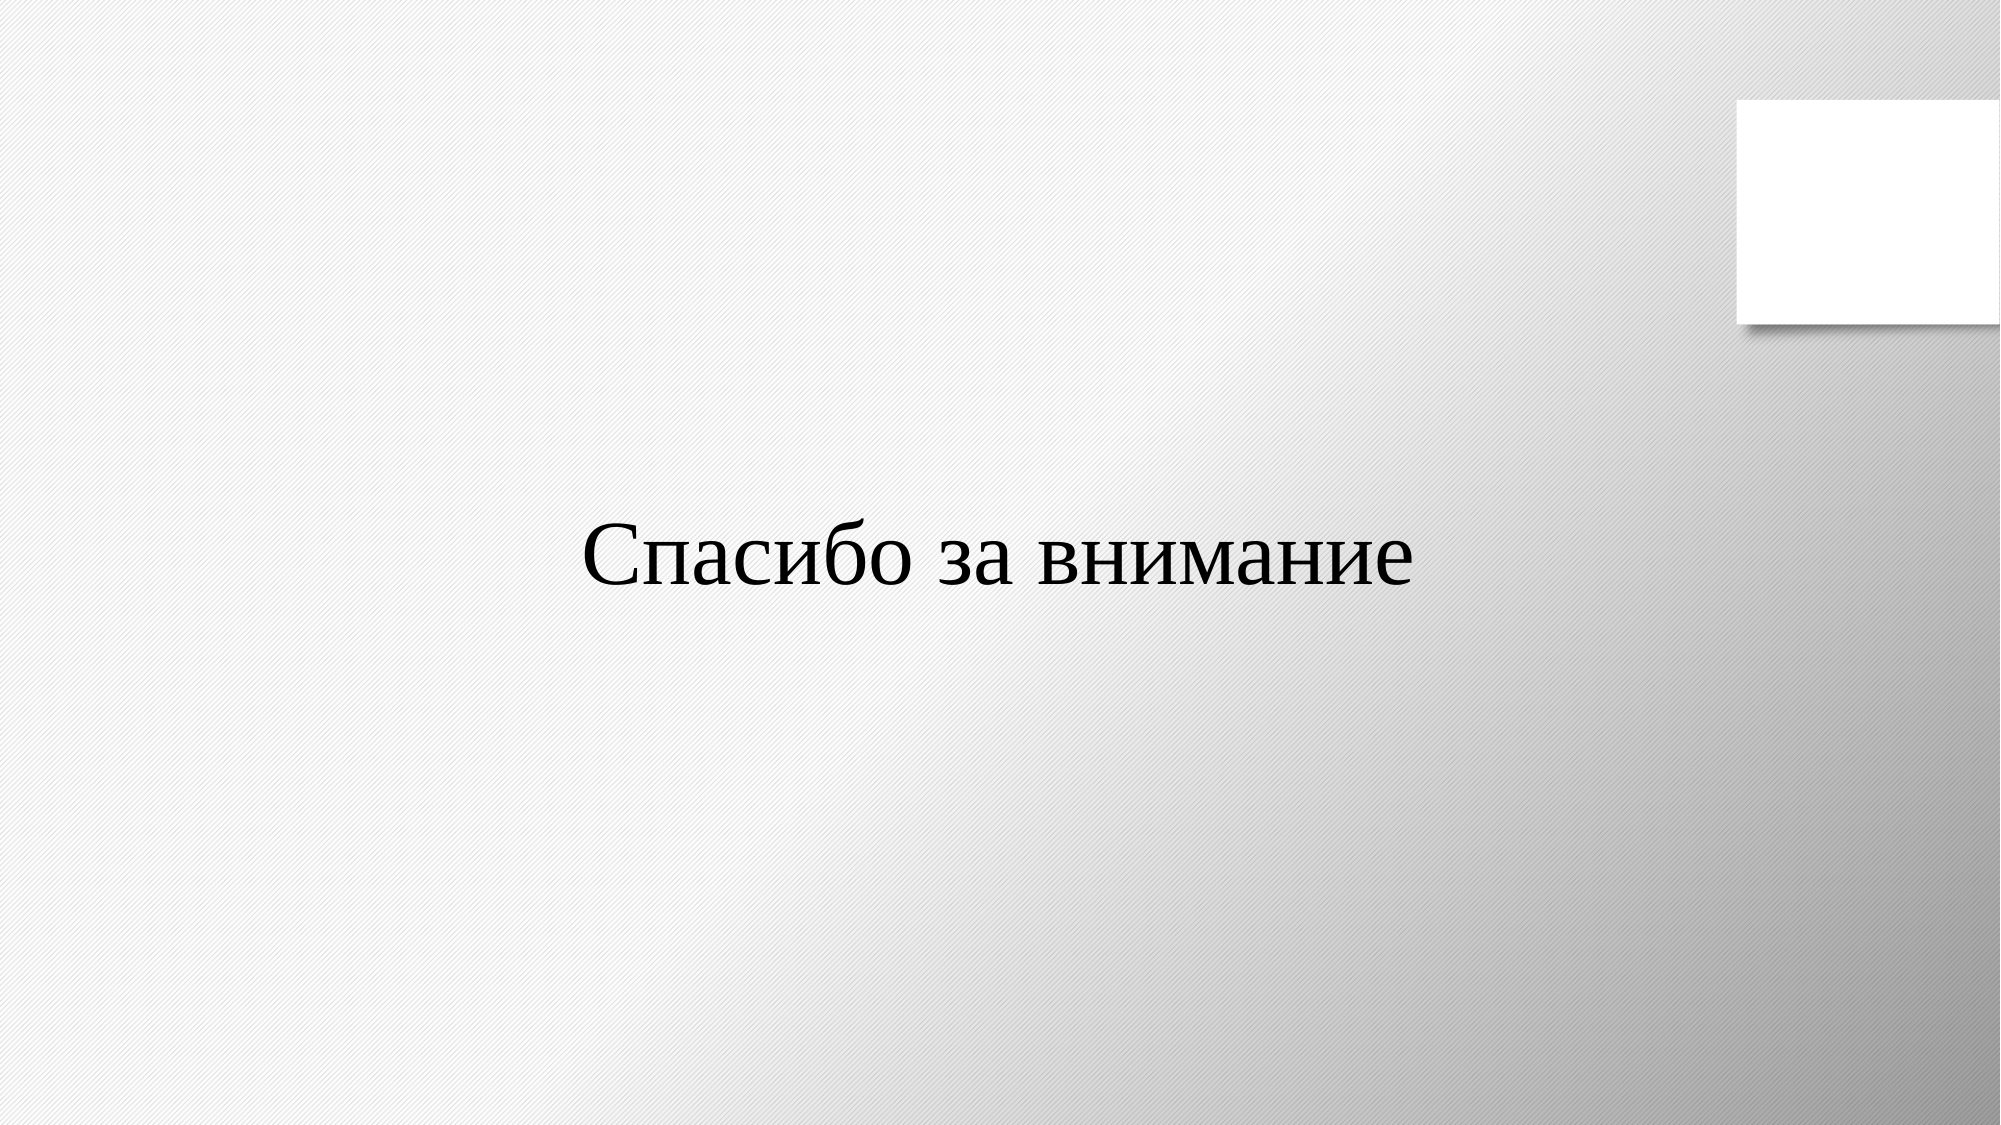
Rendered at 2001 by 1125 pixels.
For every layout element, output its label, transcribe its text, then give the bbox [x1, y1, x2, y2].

picture [1736, 325, 2000, 347]
text_box Спасибо за внимание [566, 497, 1434, 628]
